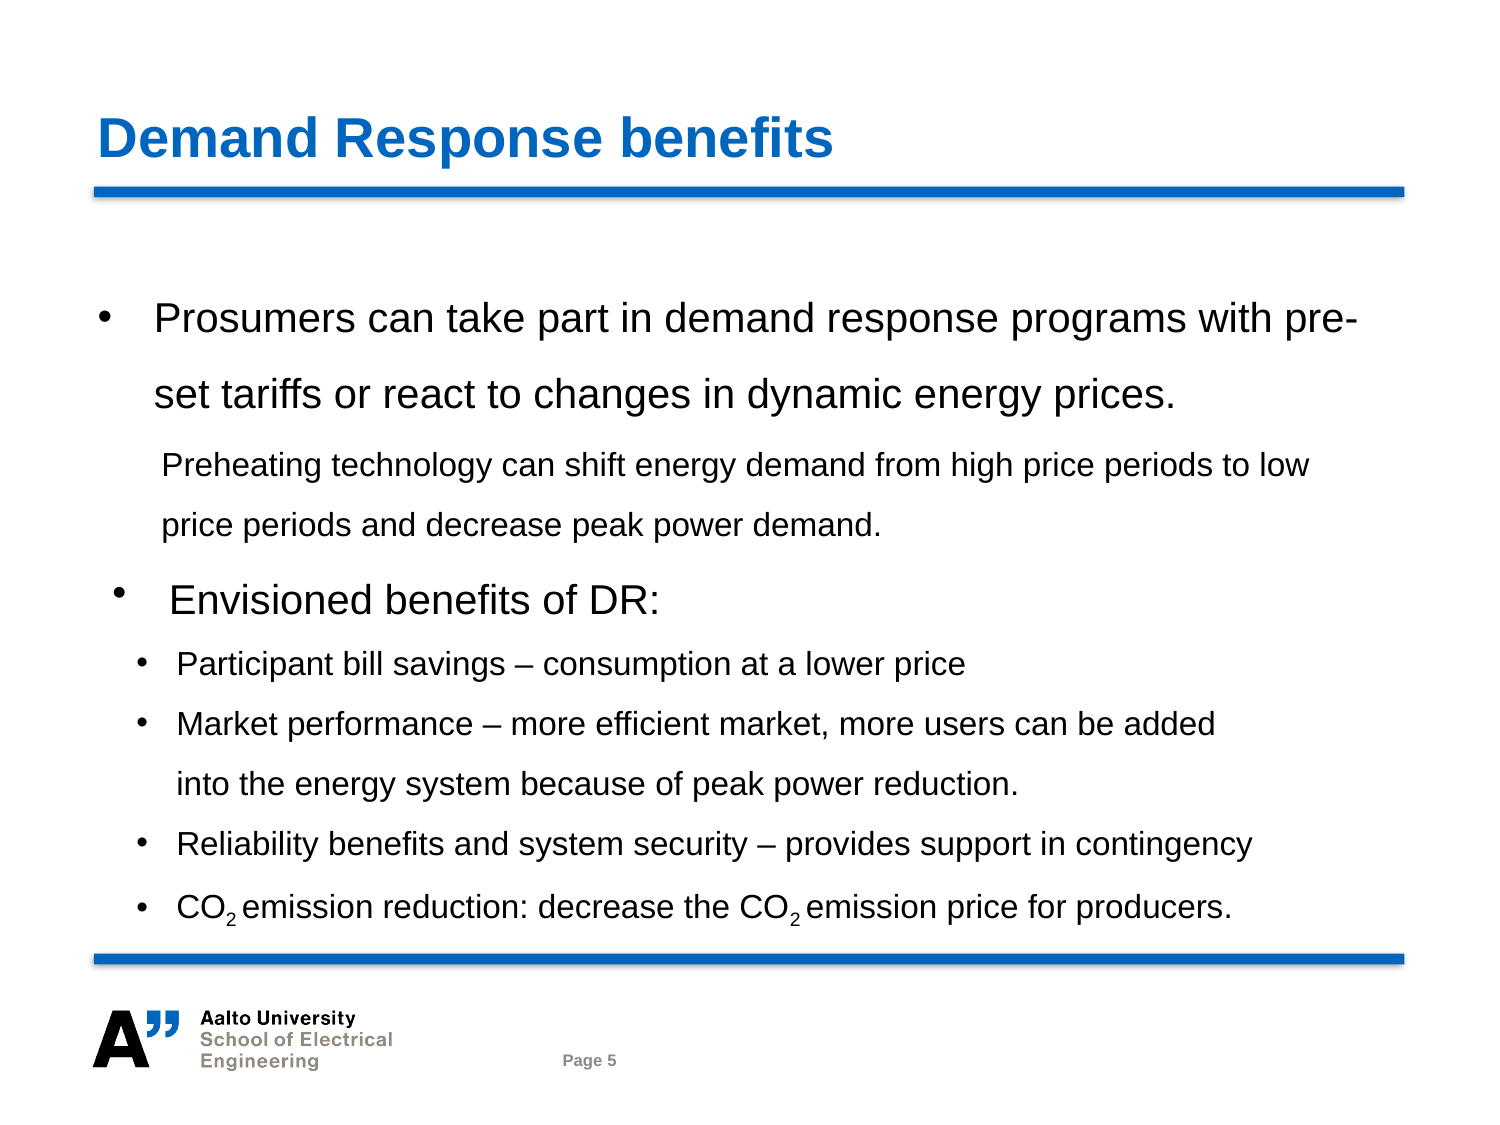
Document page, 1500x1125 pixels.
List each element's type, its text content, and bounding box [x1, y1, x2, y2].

list Prosumers can take part in demand response programs with pre-set tariffs or react to changes in dynamic energy prices. Preheating technology can shift energy demand from high price periods to low price periods and decrease peak power demand. [97, 266, 1373, 773]
text_box Envisioned benefits of DR: Participant bill savings – consumption at a lower price Market performance – more efficient market, more users can be added into the energy system because of peak power reduction. Reliability benefits and system security – provides support in contingency CO2 emission reduction: decrease the CO2 emission price for producers. [97, 540, 1291, 938]
title Demand Response benefits [97, 101, 1444, 164]
picture [35, 953, 449, 1125]
slide_number Page 5 [562, 1050, 816, 1071]
